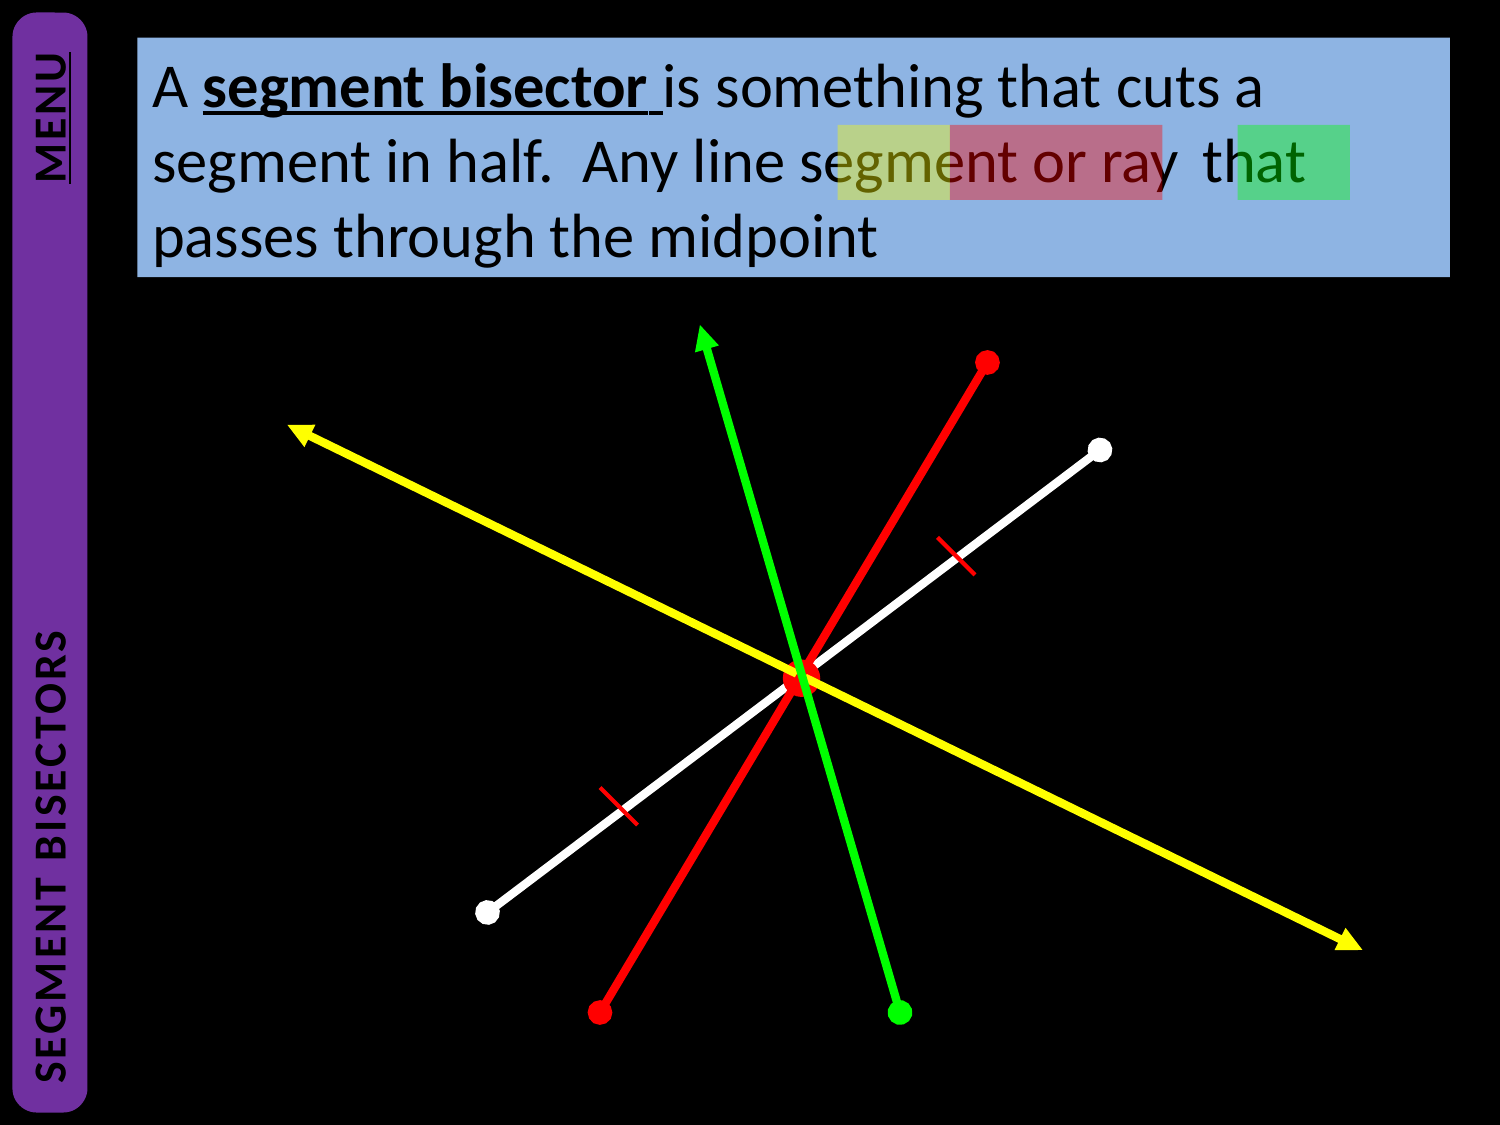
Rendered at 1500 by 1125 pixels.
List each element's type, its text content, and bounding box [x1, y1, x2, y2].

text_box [599, 787, 638, 826]
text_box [937, 537, 976, 576]
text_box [468, 778, 1120, 882]
text_box [948, 123, 1164, 202]
text_box [12, 12, 88, 1113]
text_box A segment bisector is something that cuts a segment in half. Any line segment or ray that passes through the midpoint [137, 37, 1450, 278]
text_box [455, 568, 1144, 769]
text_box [468, 493, 1120, 567]
text_box SEGMENT BISECTORS MENU [12, 37, 83, 1099]
text_box [1235, 123, 1352, 202]
text_box [835, 123, 948, 202]
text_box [287, 424, 1363, 951]
